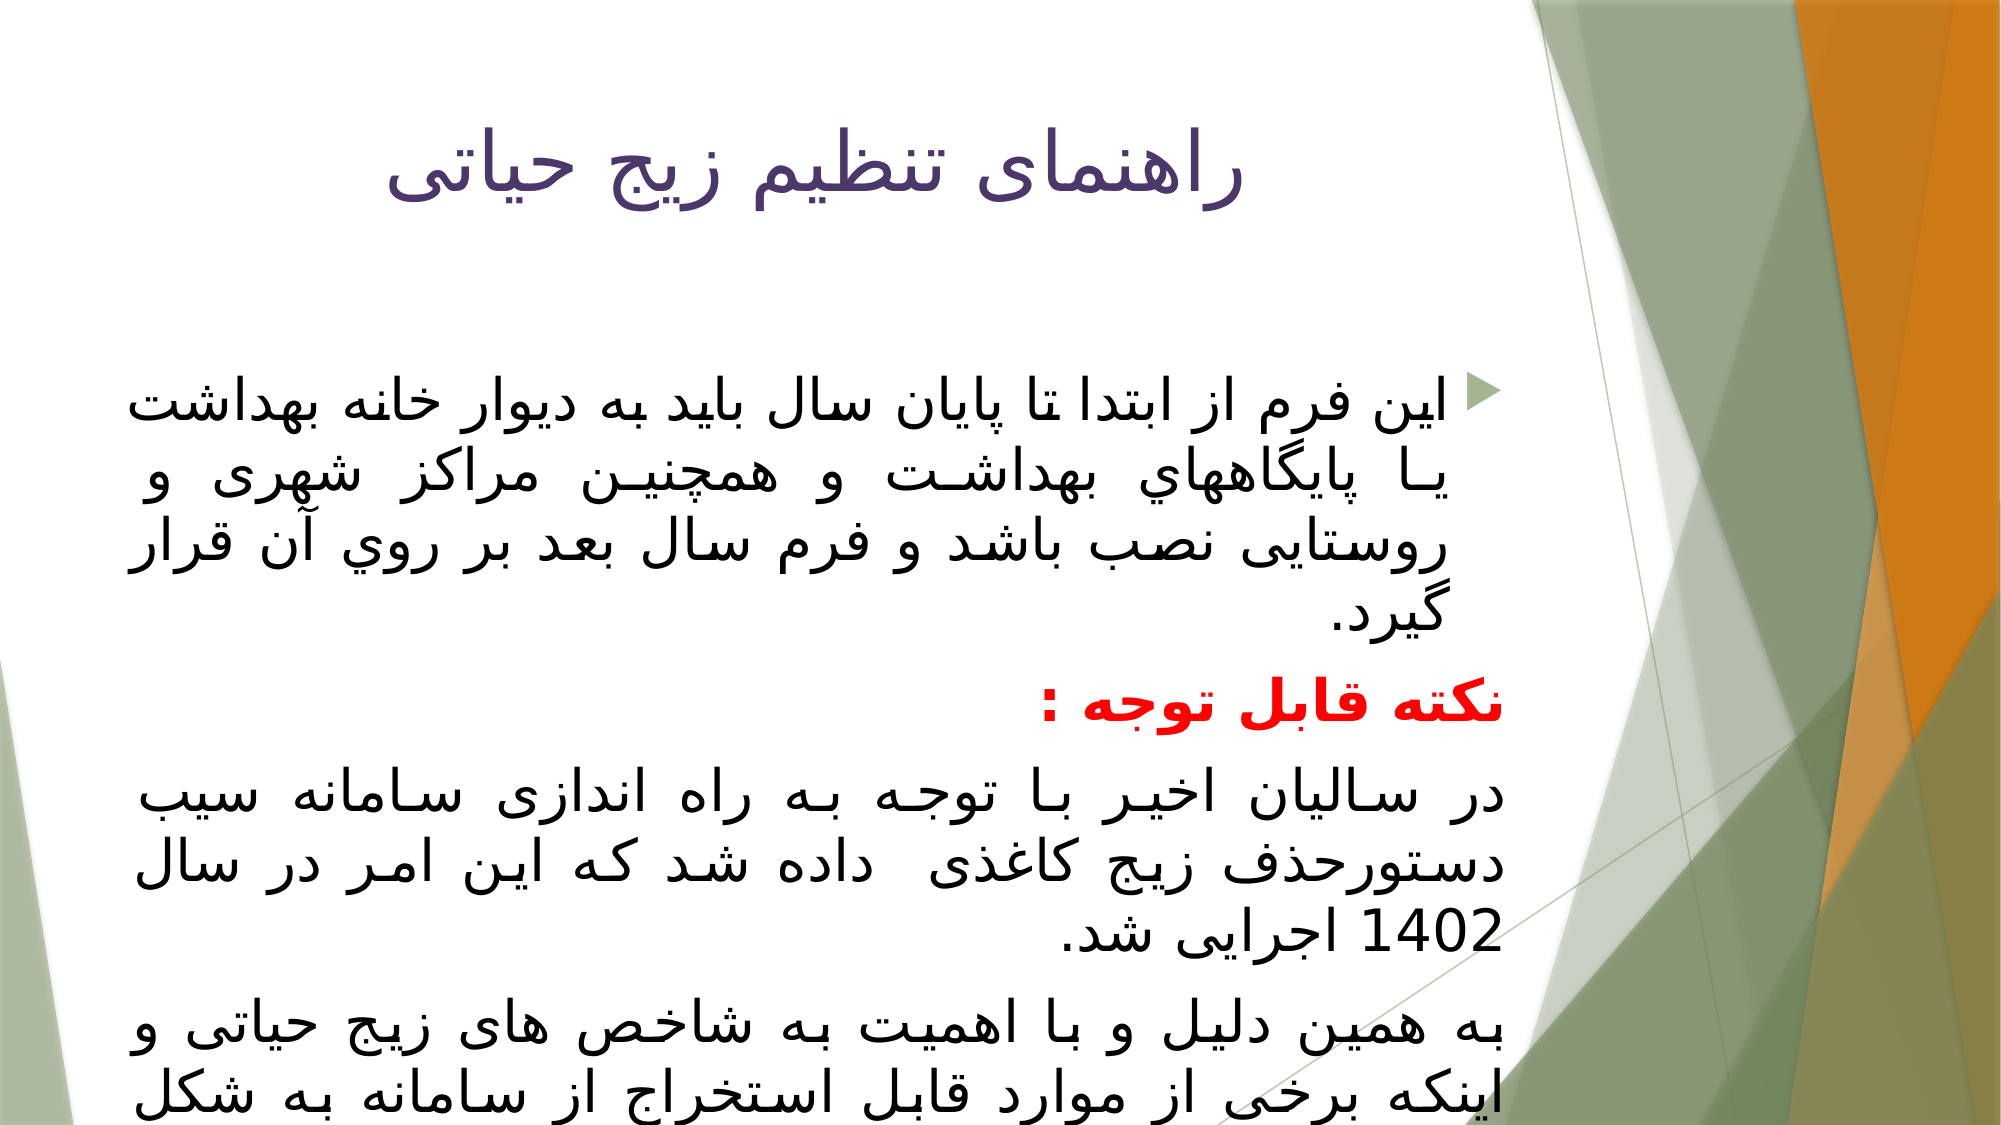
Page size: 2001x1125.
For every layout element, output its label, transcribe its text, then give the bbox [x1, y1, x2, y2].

list این فرم از ابتدا تا پایان سال باید به دیوار خانه بهداشت یا پایگاههاي بهداشت و همچنین مراکز شهری و روستایی نصب باشد و فرم سال بعد بر روي آن قرار گيرد. نکته قابل توجه : در سالیان اخیر با توجه به راه اندازی سامانه سیب دستورحذف زیج کاغذی داده شد که این امر در سال 1402 اجرایی شد. به همین دلیل و با اهمیت به شاخص های زیج حیاتی و اینکه برخی از موارد قابل استخراج از سامانه به شکل صحیح نمی باشد زیج الکترونیک طراحی گردید که لازمست بر روی سیستم کلیه خانه ها و پایگاههای بهداشتی نصب گردد. [111, 354, 1522, 992]
title راهنمای تنظیم زیج حیاتی [111, 99, 1522, 317]
